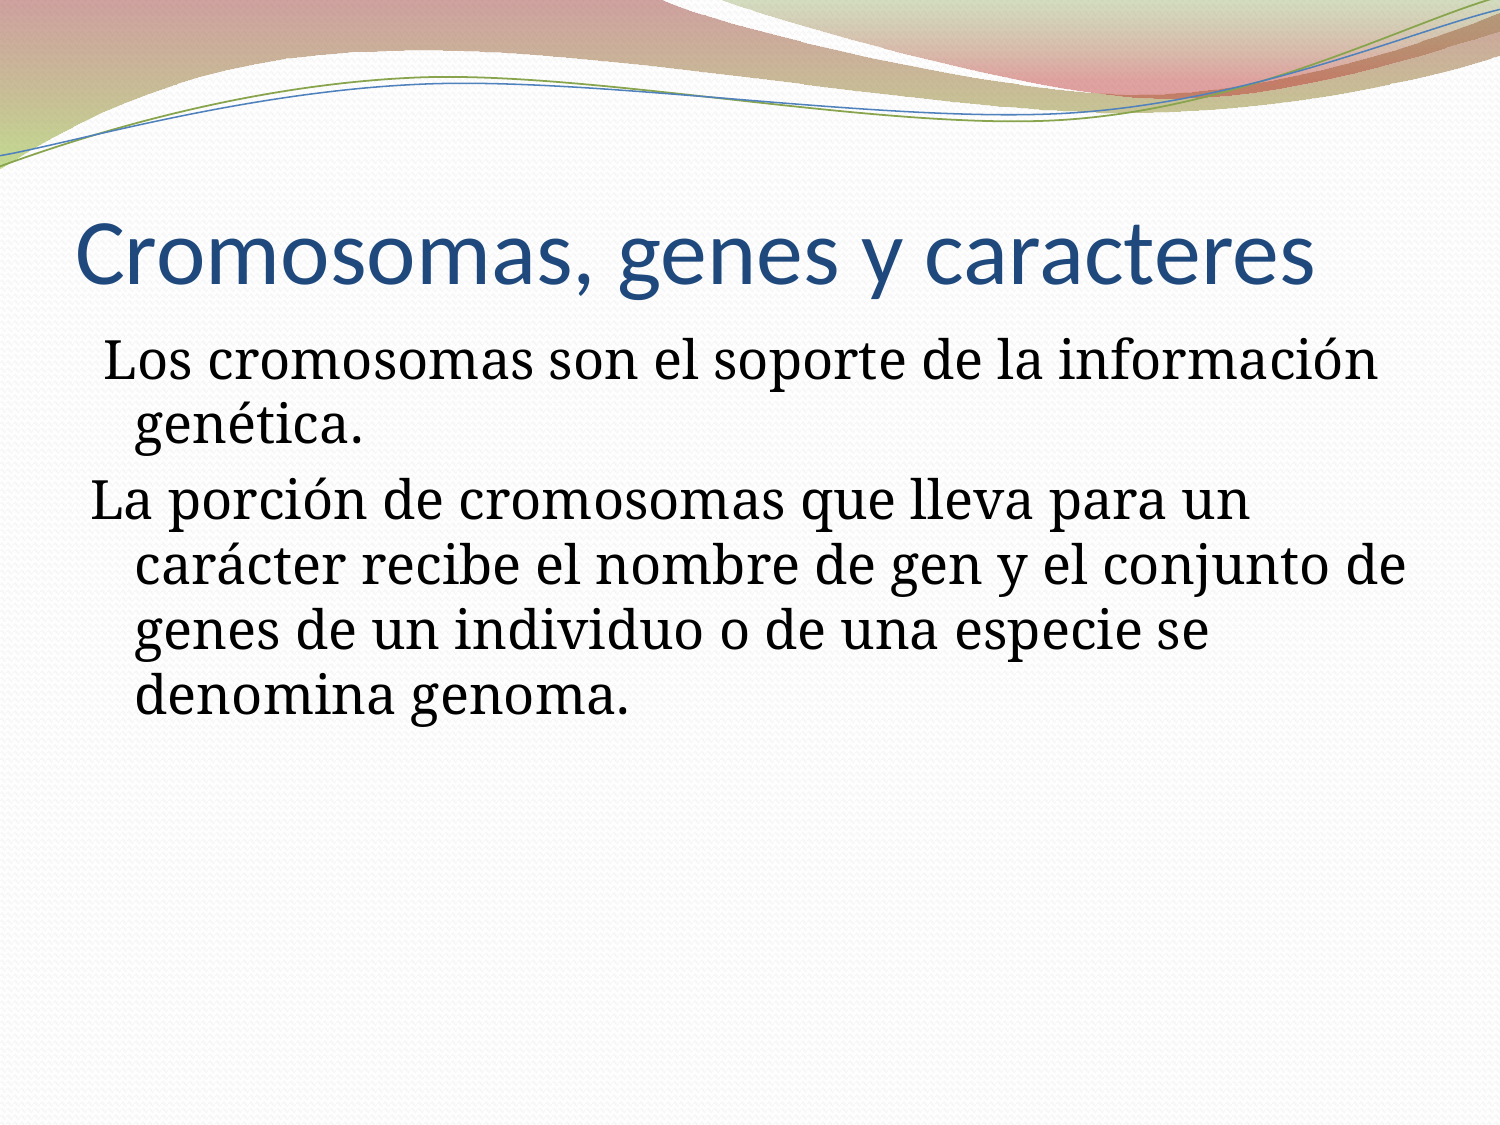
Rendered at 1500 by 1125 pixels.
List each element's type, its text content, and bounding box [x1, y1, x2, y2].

title Cromosomas, genes y caracteres [74, 115, 1426, 304]
list Los cromosomas son el soporte de la información genética. La porción de cromosomas que lleva para un carácter recibe el nombre de gen y el conjunto de genes de un individuo o de una especie se denomina genoma. [74, 317, 1426, 1038]
